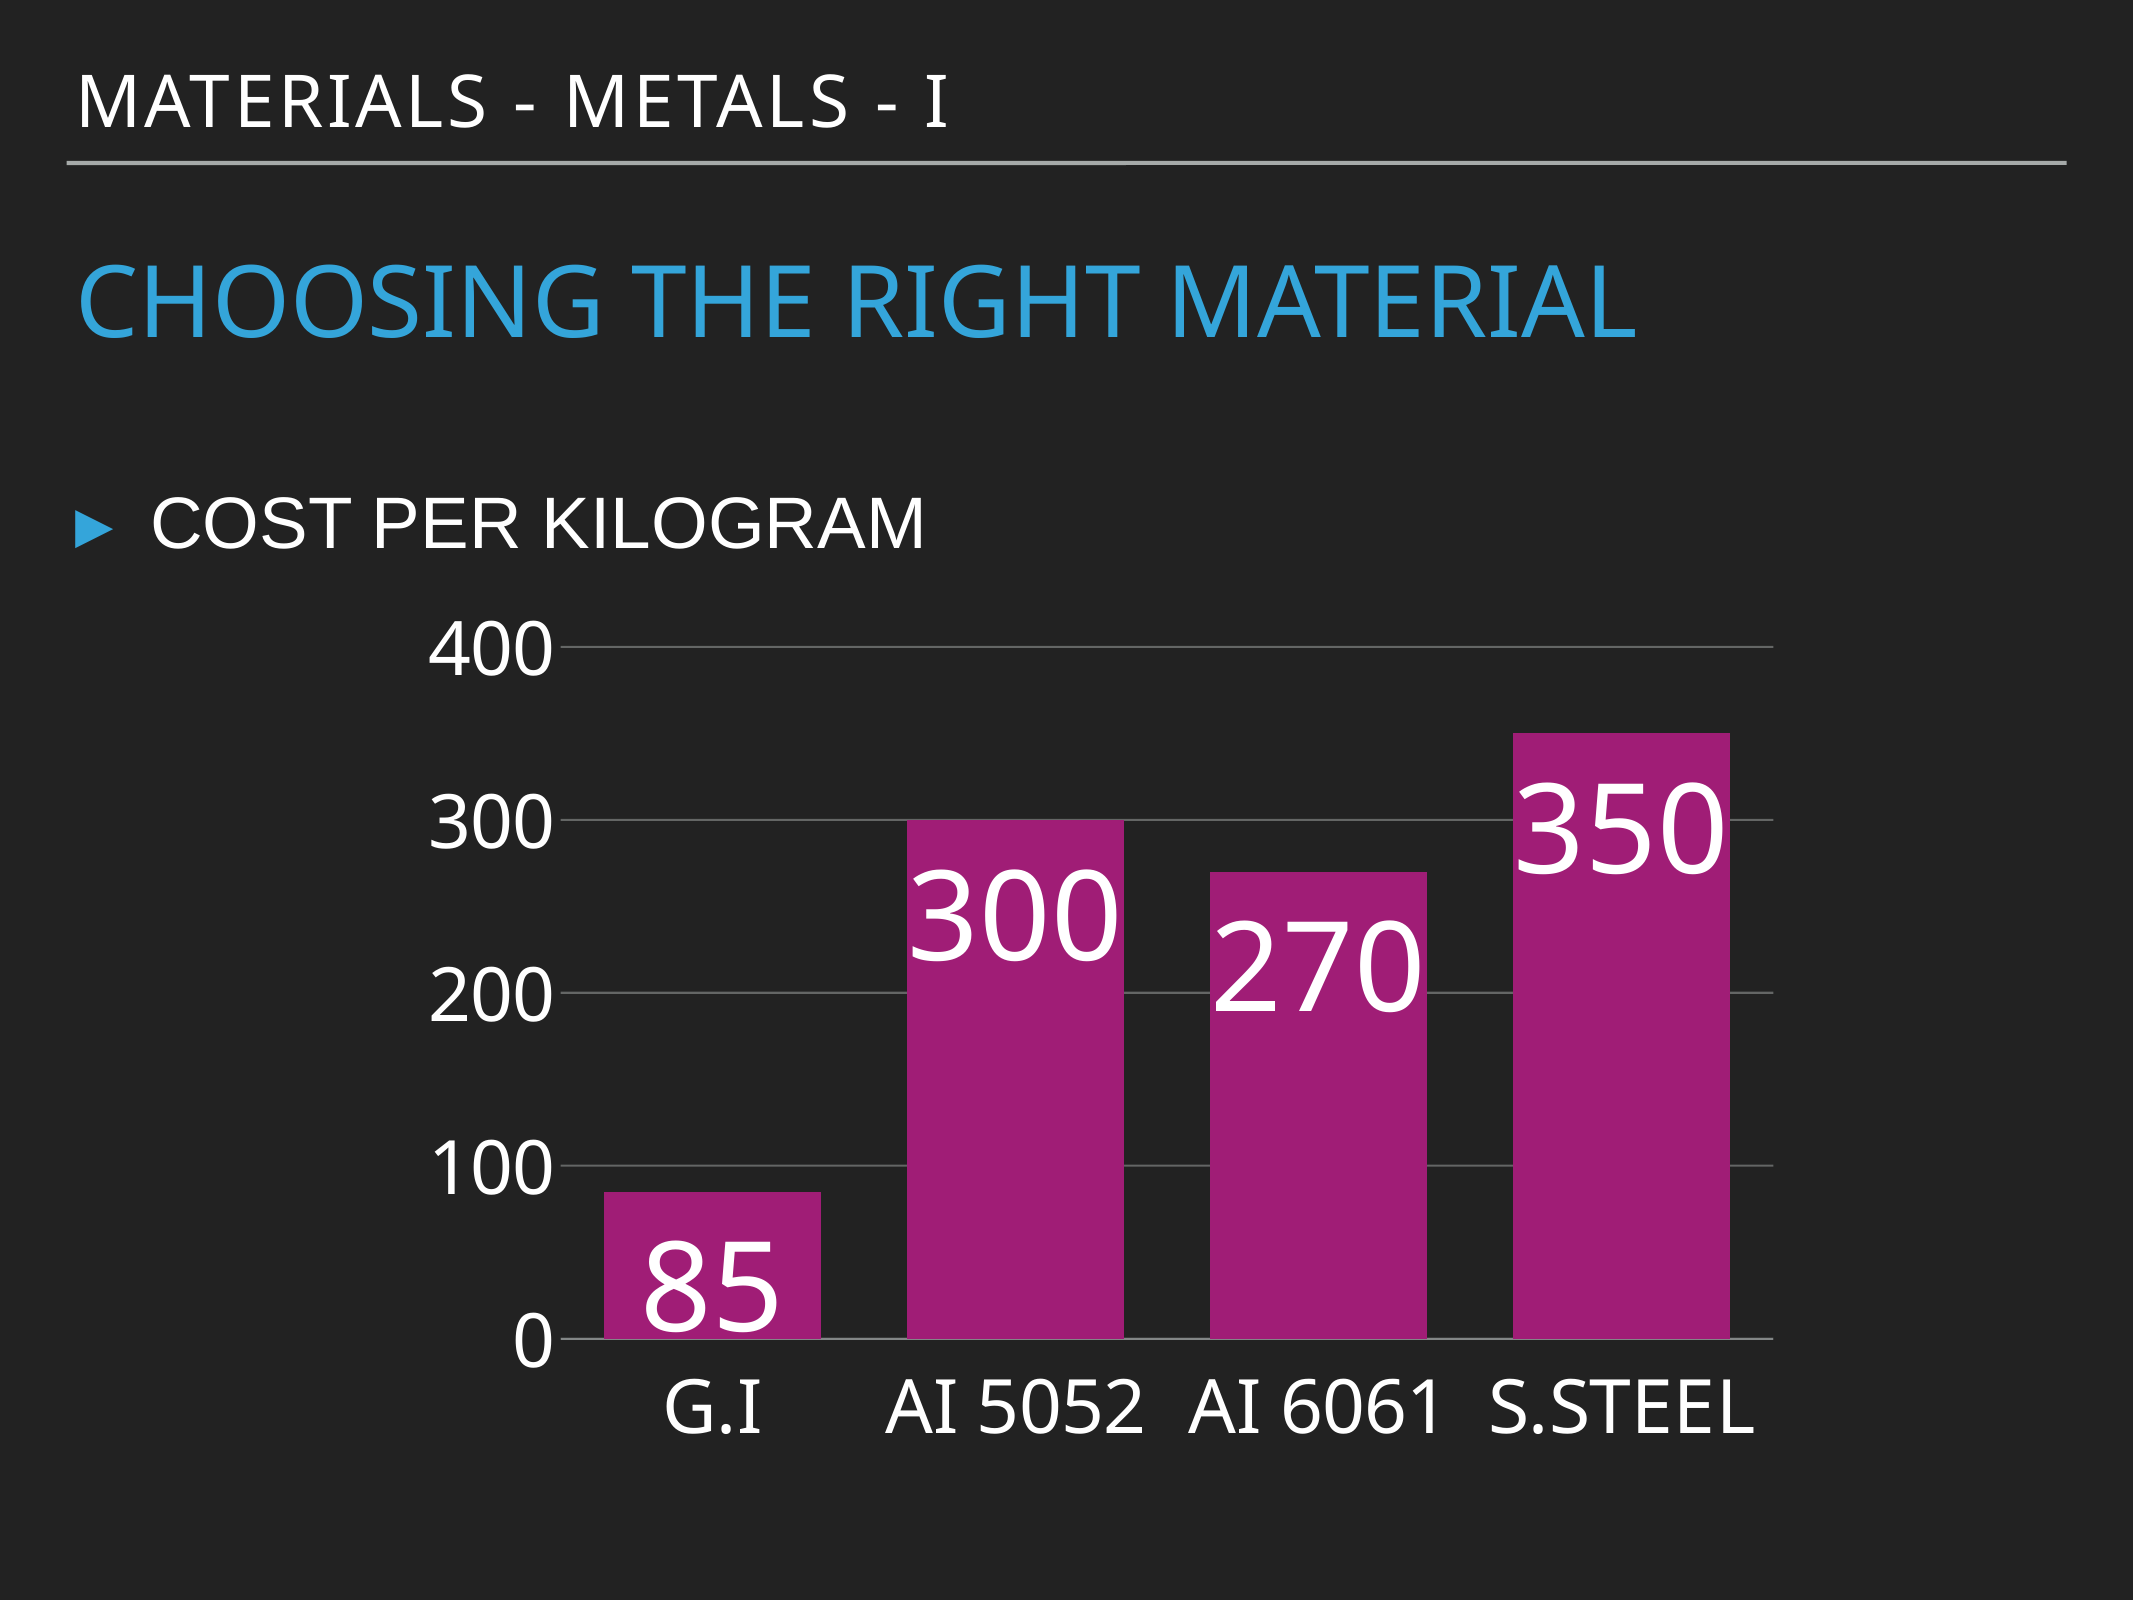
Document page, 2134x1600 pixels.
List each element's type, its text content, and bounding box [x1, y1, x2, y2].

chart [426, 571, 1781, 1460]
list MATERIALS - METALS - I [66, 47, 1901, 151]
title CHOOSING THE RIGHT MATERIAL [66, 251, 2068, 372]
list COST PER KILOGRAM [66, 449, 2068, 1453]
